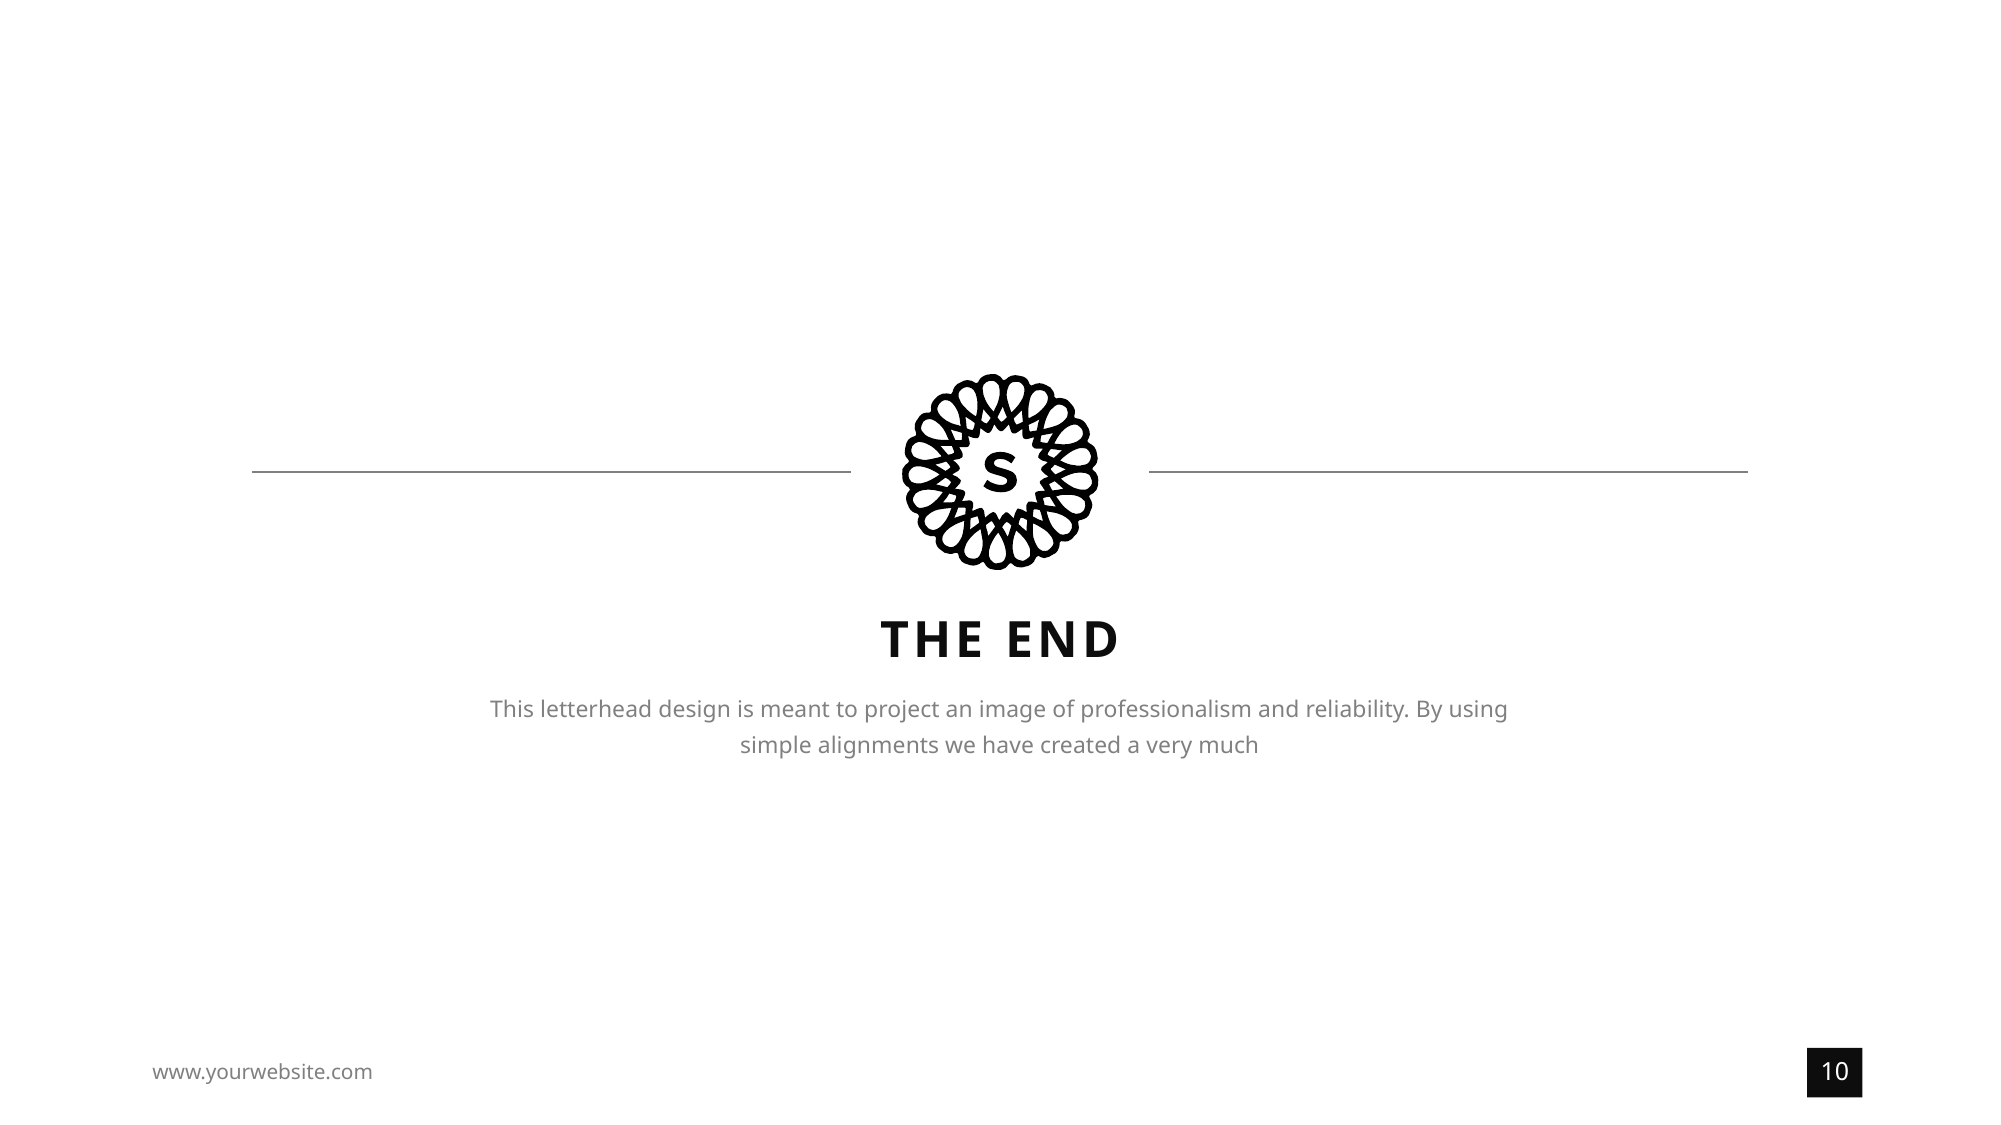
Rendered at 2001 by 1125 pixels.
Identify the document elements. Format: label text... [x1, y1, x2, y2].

slide_number 10 [1797, 1042, 1872, 1103]
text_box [251, 374, 1749, 751]
footer www.yourwebsite.com [137, 1042, 415, 1103]
